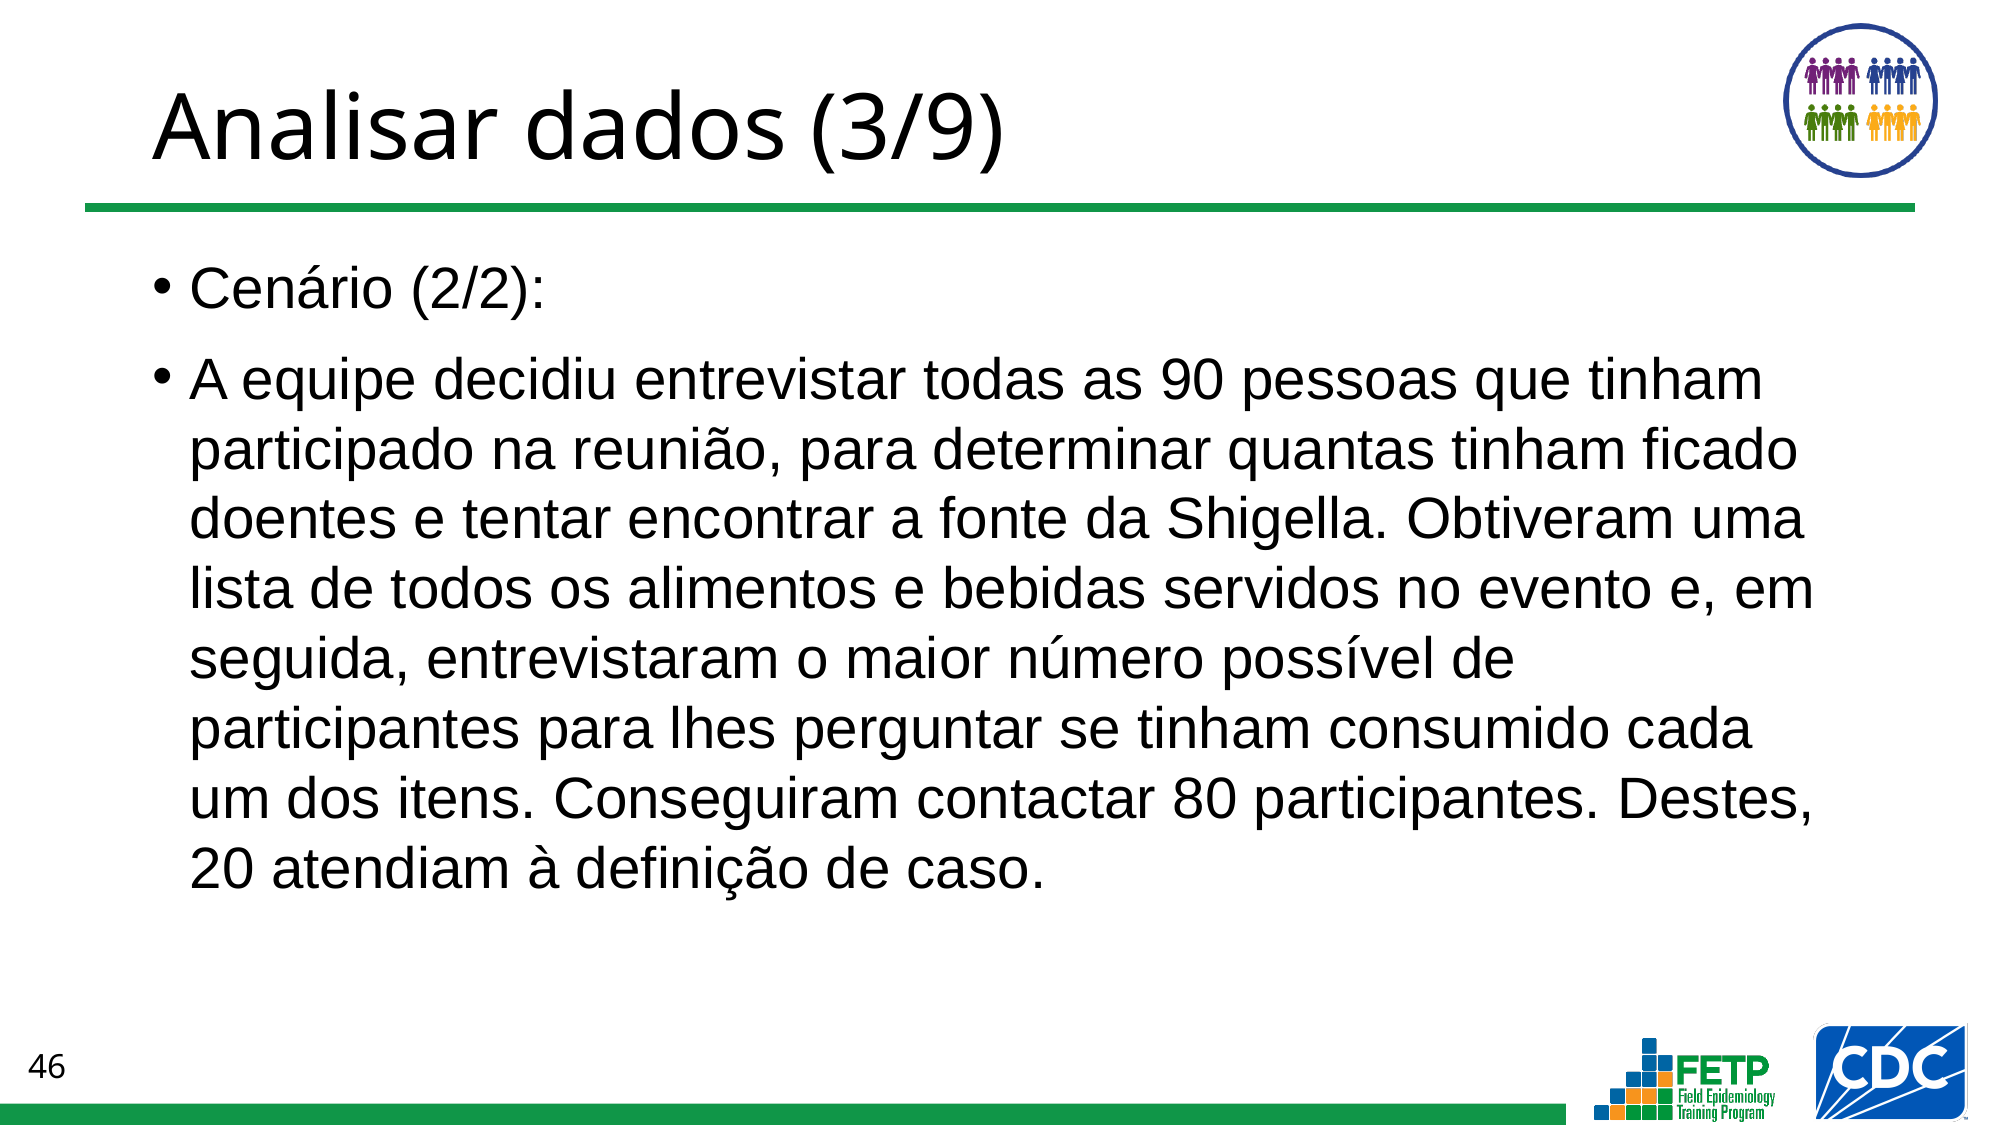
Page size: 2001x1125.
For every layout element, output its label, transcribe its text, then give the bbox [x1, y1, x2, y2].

picture [1783, 23, 1938, 178]
title Analisar dados (3/9) [137, 73, 1738, 205]
picture [1594, 1038, 1775, 1122]
list Cenário (2/2): A equipe decidiu entrevistar todas as 90 pessoas que tinham participado na reunião, para determinar quantas tinham ficado doentes e tentar encontrar a fonte da Shigella. Obtiveram uma lista de todos os alimentos e bebidas servidos no evento e, em seguida, entrevistaram o maior número possível de participantes para lhes perguntar se tinham consumido cada um dos itens. Conseguiram contactar 80 participantes. Destes, 20 atendiam à definição de caso. [137, 242, 1863, 1004]
picture [1813, 1023, 1968, 1122]
